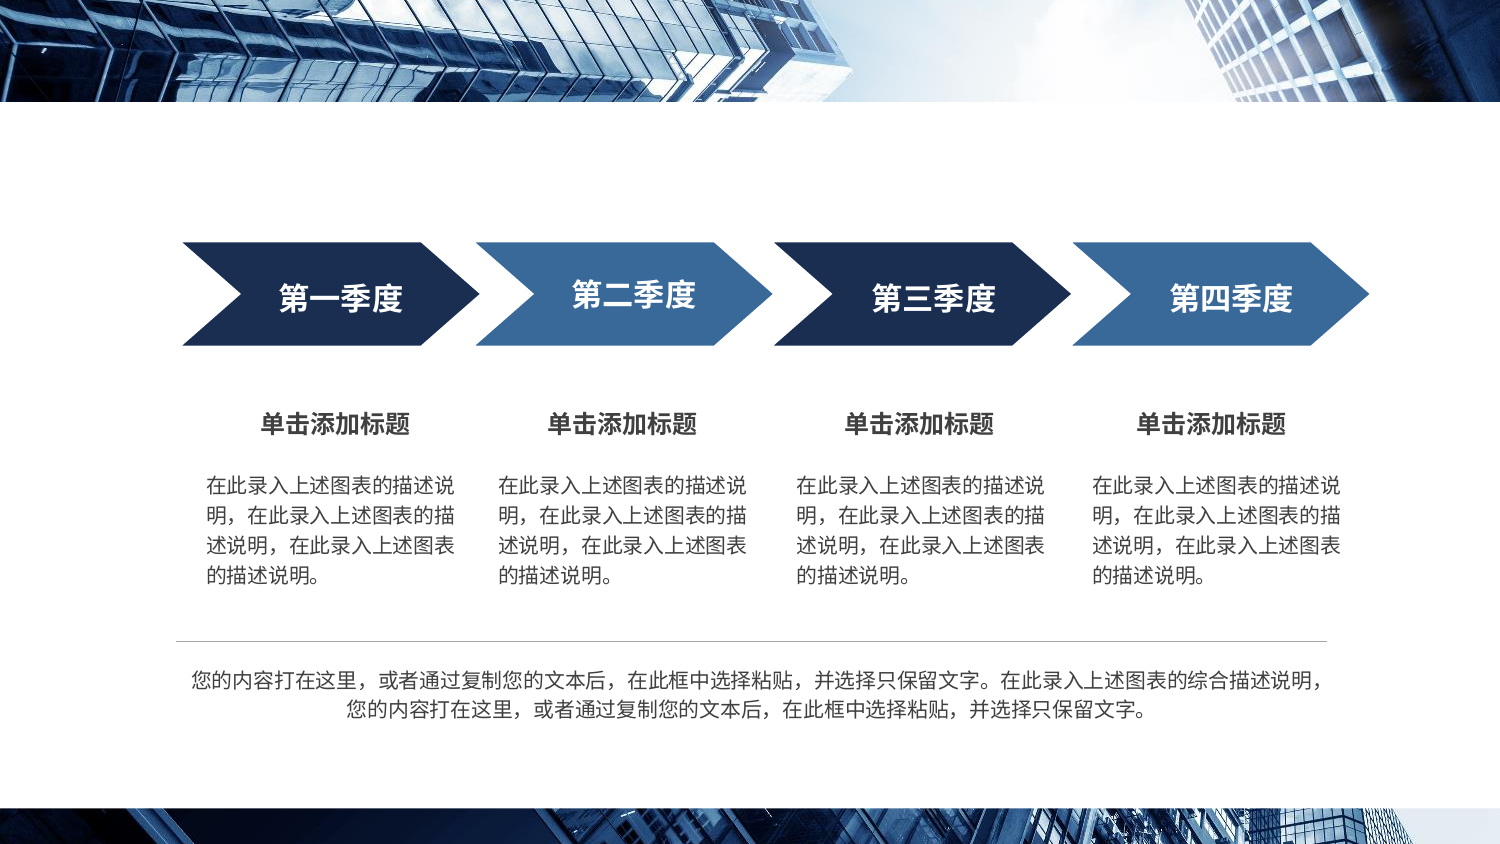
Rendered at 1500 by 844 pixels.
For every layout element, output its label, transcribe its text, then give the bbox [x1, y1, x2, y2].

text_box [487, 238, 762, 350]
text_box 在此录入上述图表的描述说明，在此录入上述图表的描述说明，在此录入上述图表的描述说明。 [785, 461, 1060, 593]
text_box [171, 238, 487, 350]
text_box 单击添加标题 [1125, 402, 1298, 445]
text_box 您的内容打在这里，或者通过复制您的文本后，在此框中选择粘贴，并选择只保留文字。在此录入上述图表的综合描述说明，您的内容打在这里，或者通过复制您的文本后，在此框中选择粘贴，并选择只保留文字。 [174, 656, 1329, 728]
text_box 单击添加标题 [248, 402, 422, 445]
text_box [1078, 238, 1376, 350]
text_box 单击添加标题 [535, 402, 709, 445]
picture [0, 0, 1500, 102]
text_box 在此录入上述图表的描述说明，在此录入上述图表的描述说明，在此录入上述图表的描述说明。 [194, 461, 472, 593]
text_box [136, 33, 177, 99]
text_box 单击添加标题 [833, 402, 1006, 445]
text_box 在此录入上述图表的描述说明，在此录入上述图表的描述说明，在此录入上述图表的描述说明。 [1080, 461, 1353, 593]
text_box 在此录入上述图表的描述说明，在此录入上述图表的描述说明，在此录入上述图表的描述说明。 [487, 461, 759, 593]
picture [0, 809, 1500, 844]
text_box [762, 238, 1078, 350]
